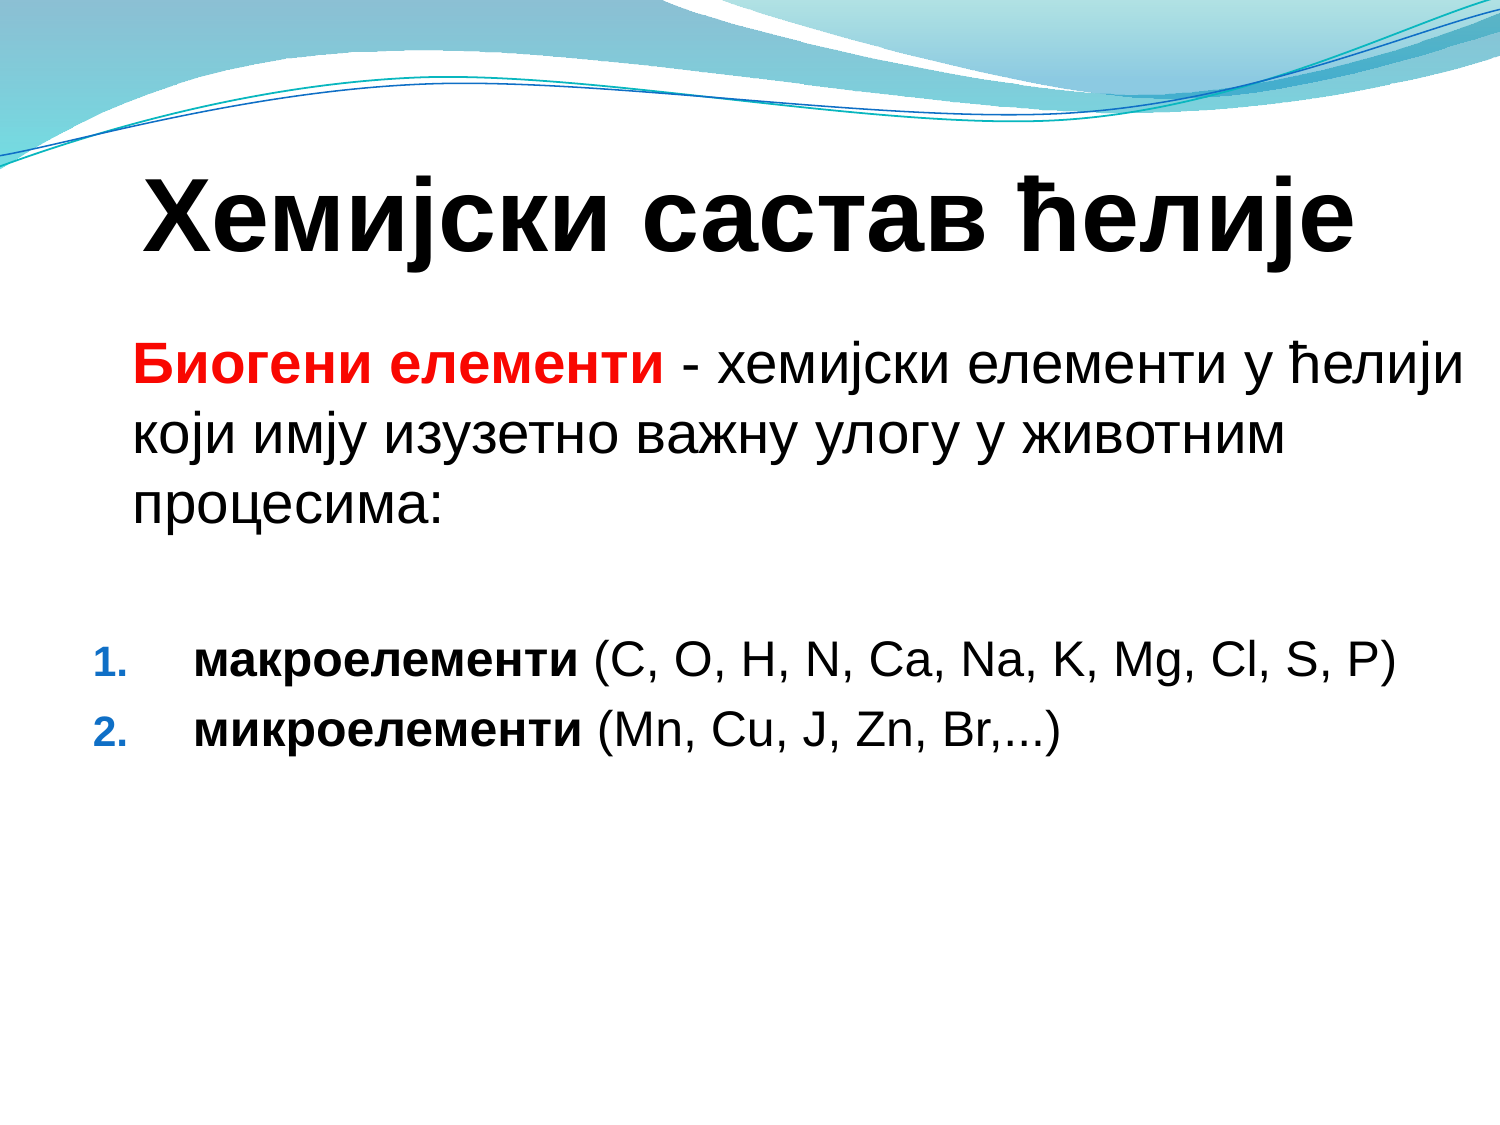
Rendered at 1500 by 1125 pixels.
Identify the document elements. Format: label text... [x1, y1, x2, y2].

list Биогени елементи - хемијски елементи у ћелиjи који имју изузетно важну улогу у животним процесима: макроeлементи (C, O, H, N, Ca, Na, K, Mg, Cl, S, P) микроелементи (Mn, Cu, J, Zn, Br,...) [17, 317, 1495, 1038]
title Хемијски састав ћелије [75, 115, 1425, 304]
